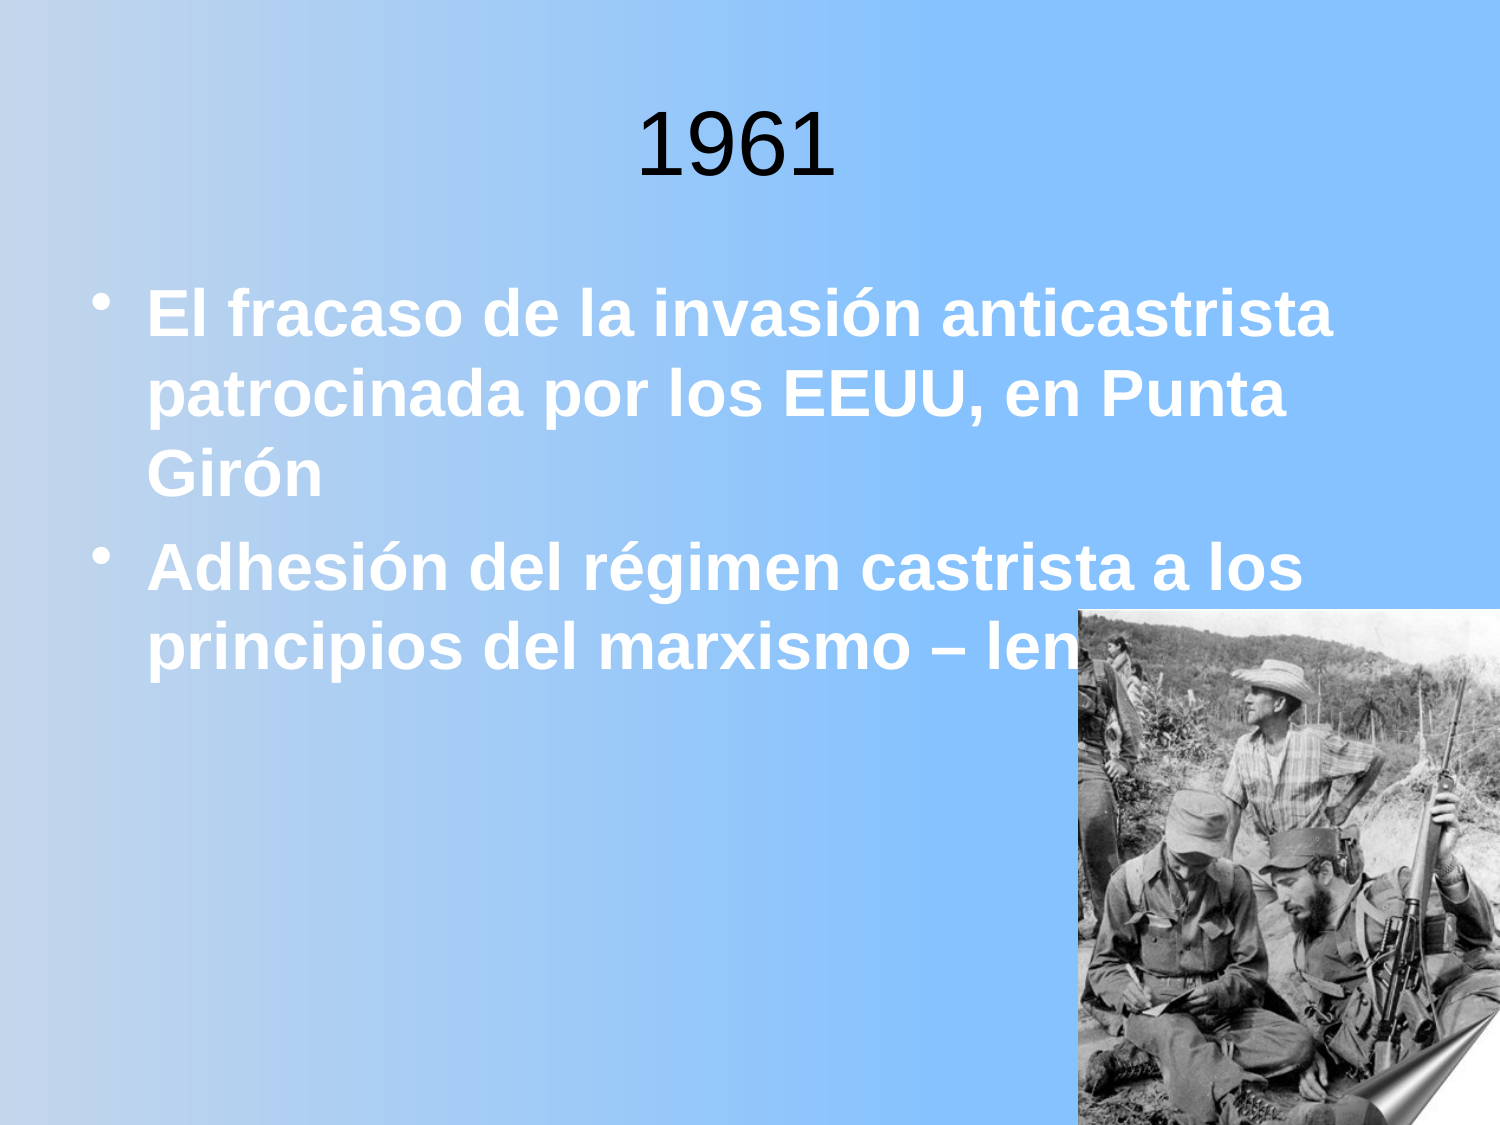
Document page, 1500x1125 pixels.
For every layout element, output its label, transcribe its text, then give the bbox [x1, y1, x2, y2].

picture [1077, 609, 1500, 1125]
list El fracaso de la invasión anticastrista patrocinada por los EEUU, en Punta Girón Adhesión del régimen castrista a los principios del marxismo – leninismo [74, 262, 1426, 1006]
title 1961 [74, 44, 1426, 233]
